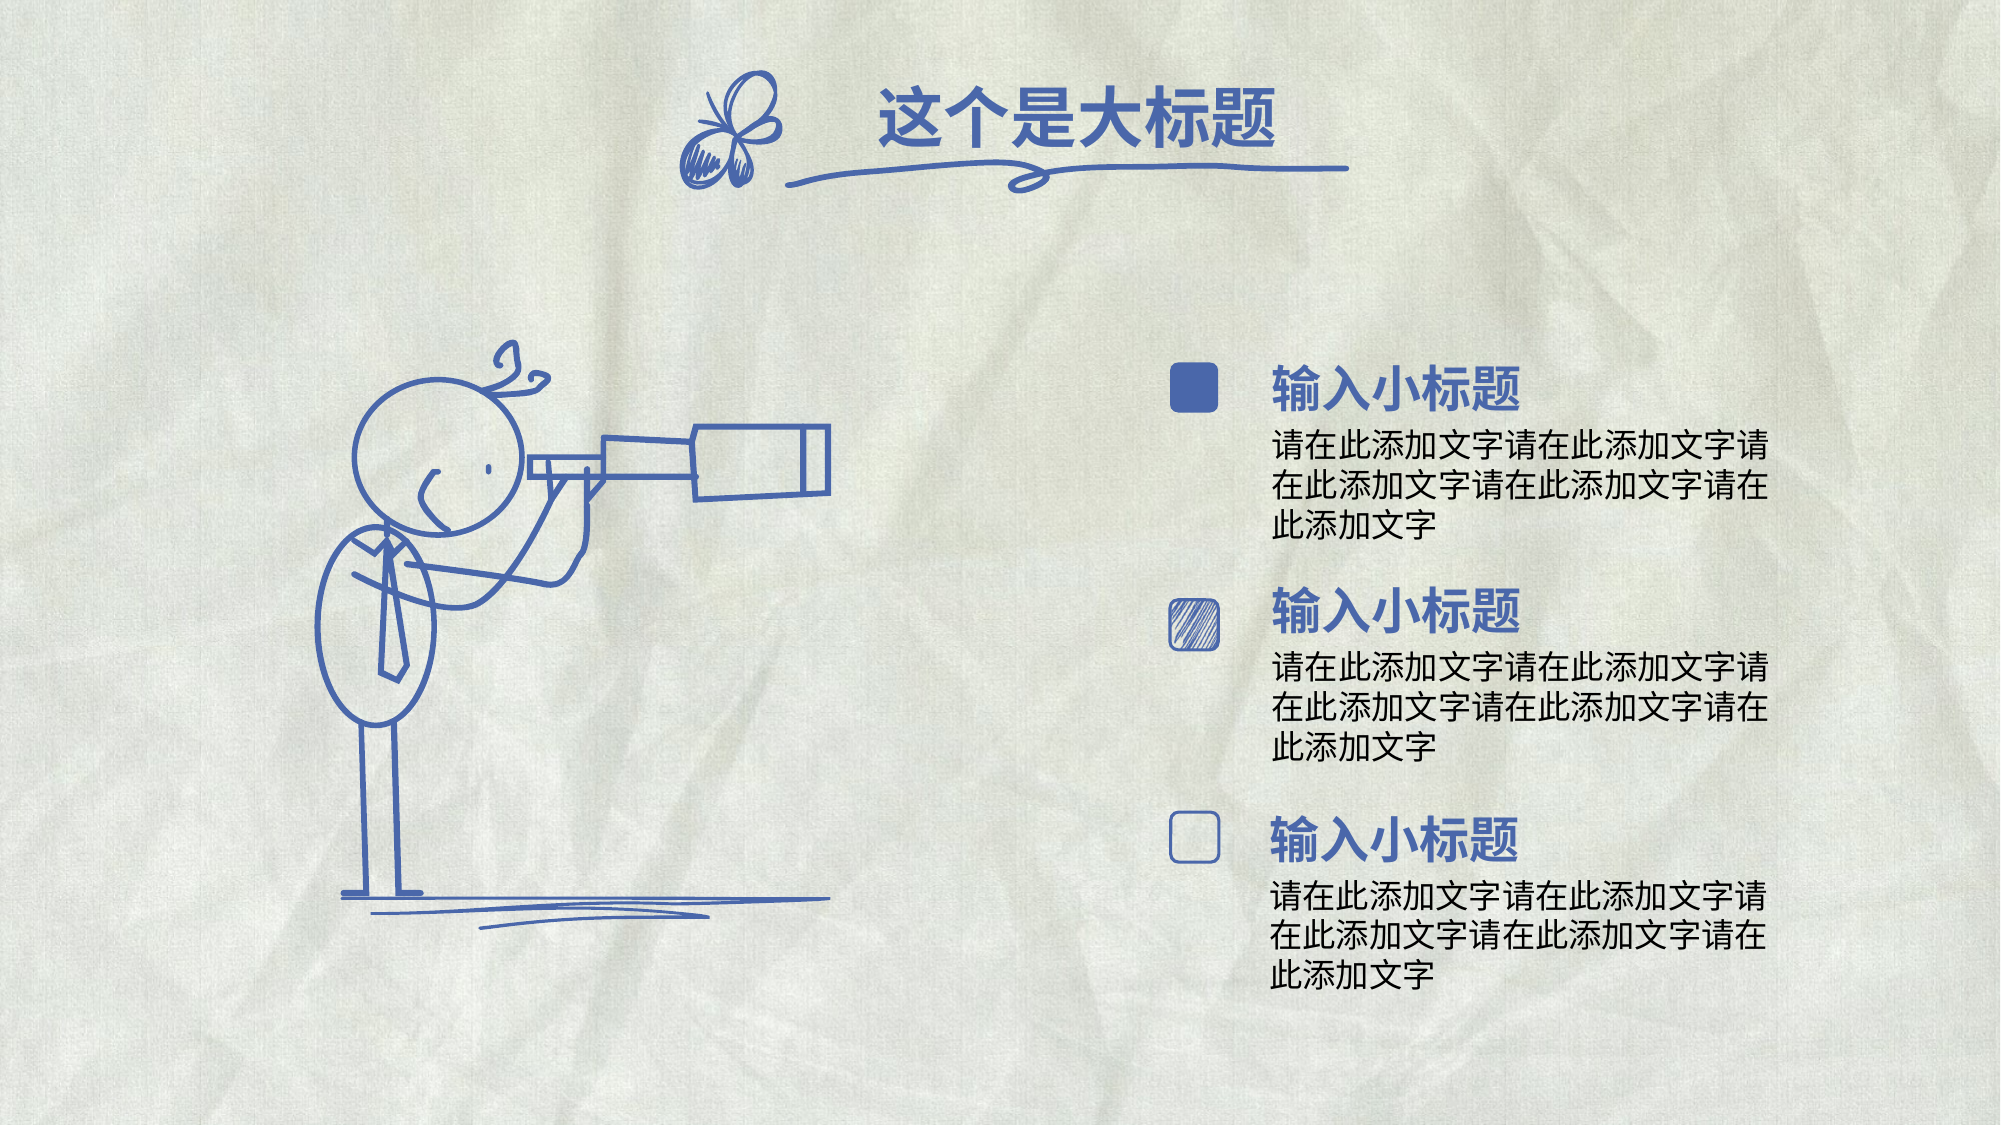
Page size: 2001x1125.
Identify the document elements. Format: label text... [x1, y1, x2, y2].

text_box 请在此添加文字请在此添加文字请在此添加文字请在此添加文字请在此添加文字 [1254, 867, 1795, 1002]
picture [0, 0, 2001, 1125]
text_box [1168, 598, 1220, 651]
text_box 这个是大标题 [862, 68, 1329, 163]
text_box 请在此添加文字请在此添加文字请在此添加文字请在此添加文字请在此添加文字 [1257, 638, 1798, 774]
text_box 输入小标题 [1257, 572, 1583, 638]
text_box [1169, 811, 1220, 864]
text_box [340, 897, 831, 931]
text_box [675, 70, 784, 195]
text_box 输入小标题 [1257, 350, 1583, 416]
text_box 请在此添加文字请在此添加文字请在此添加文字请在此添加文字请在此添加文字 [1257, 416, 1798, 552]
text_box 输入小标题 [1254, 800, 1581, 867]
text_box [1168, 361, 1220, 414]
text_box [784, 163, 1350, 194]
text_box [314, 338, 832, 897]
